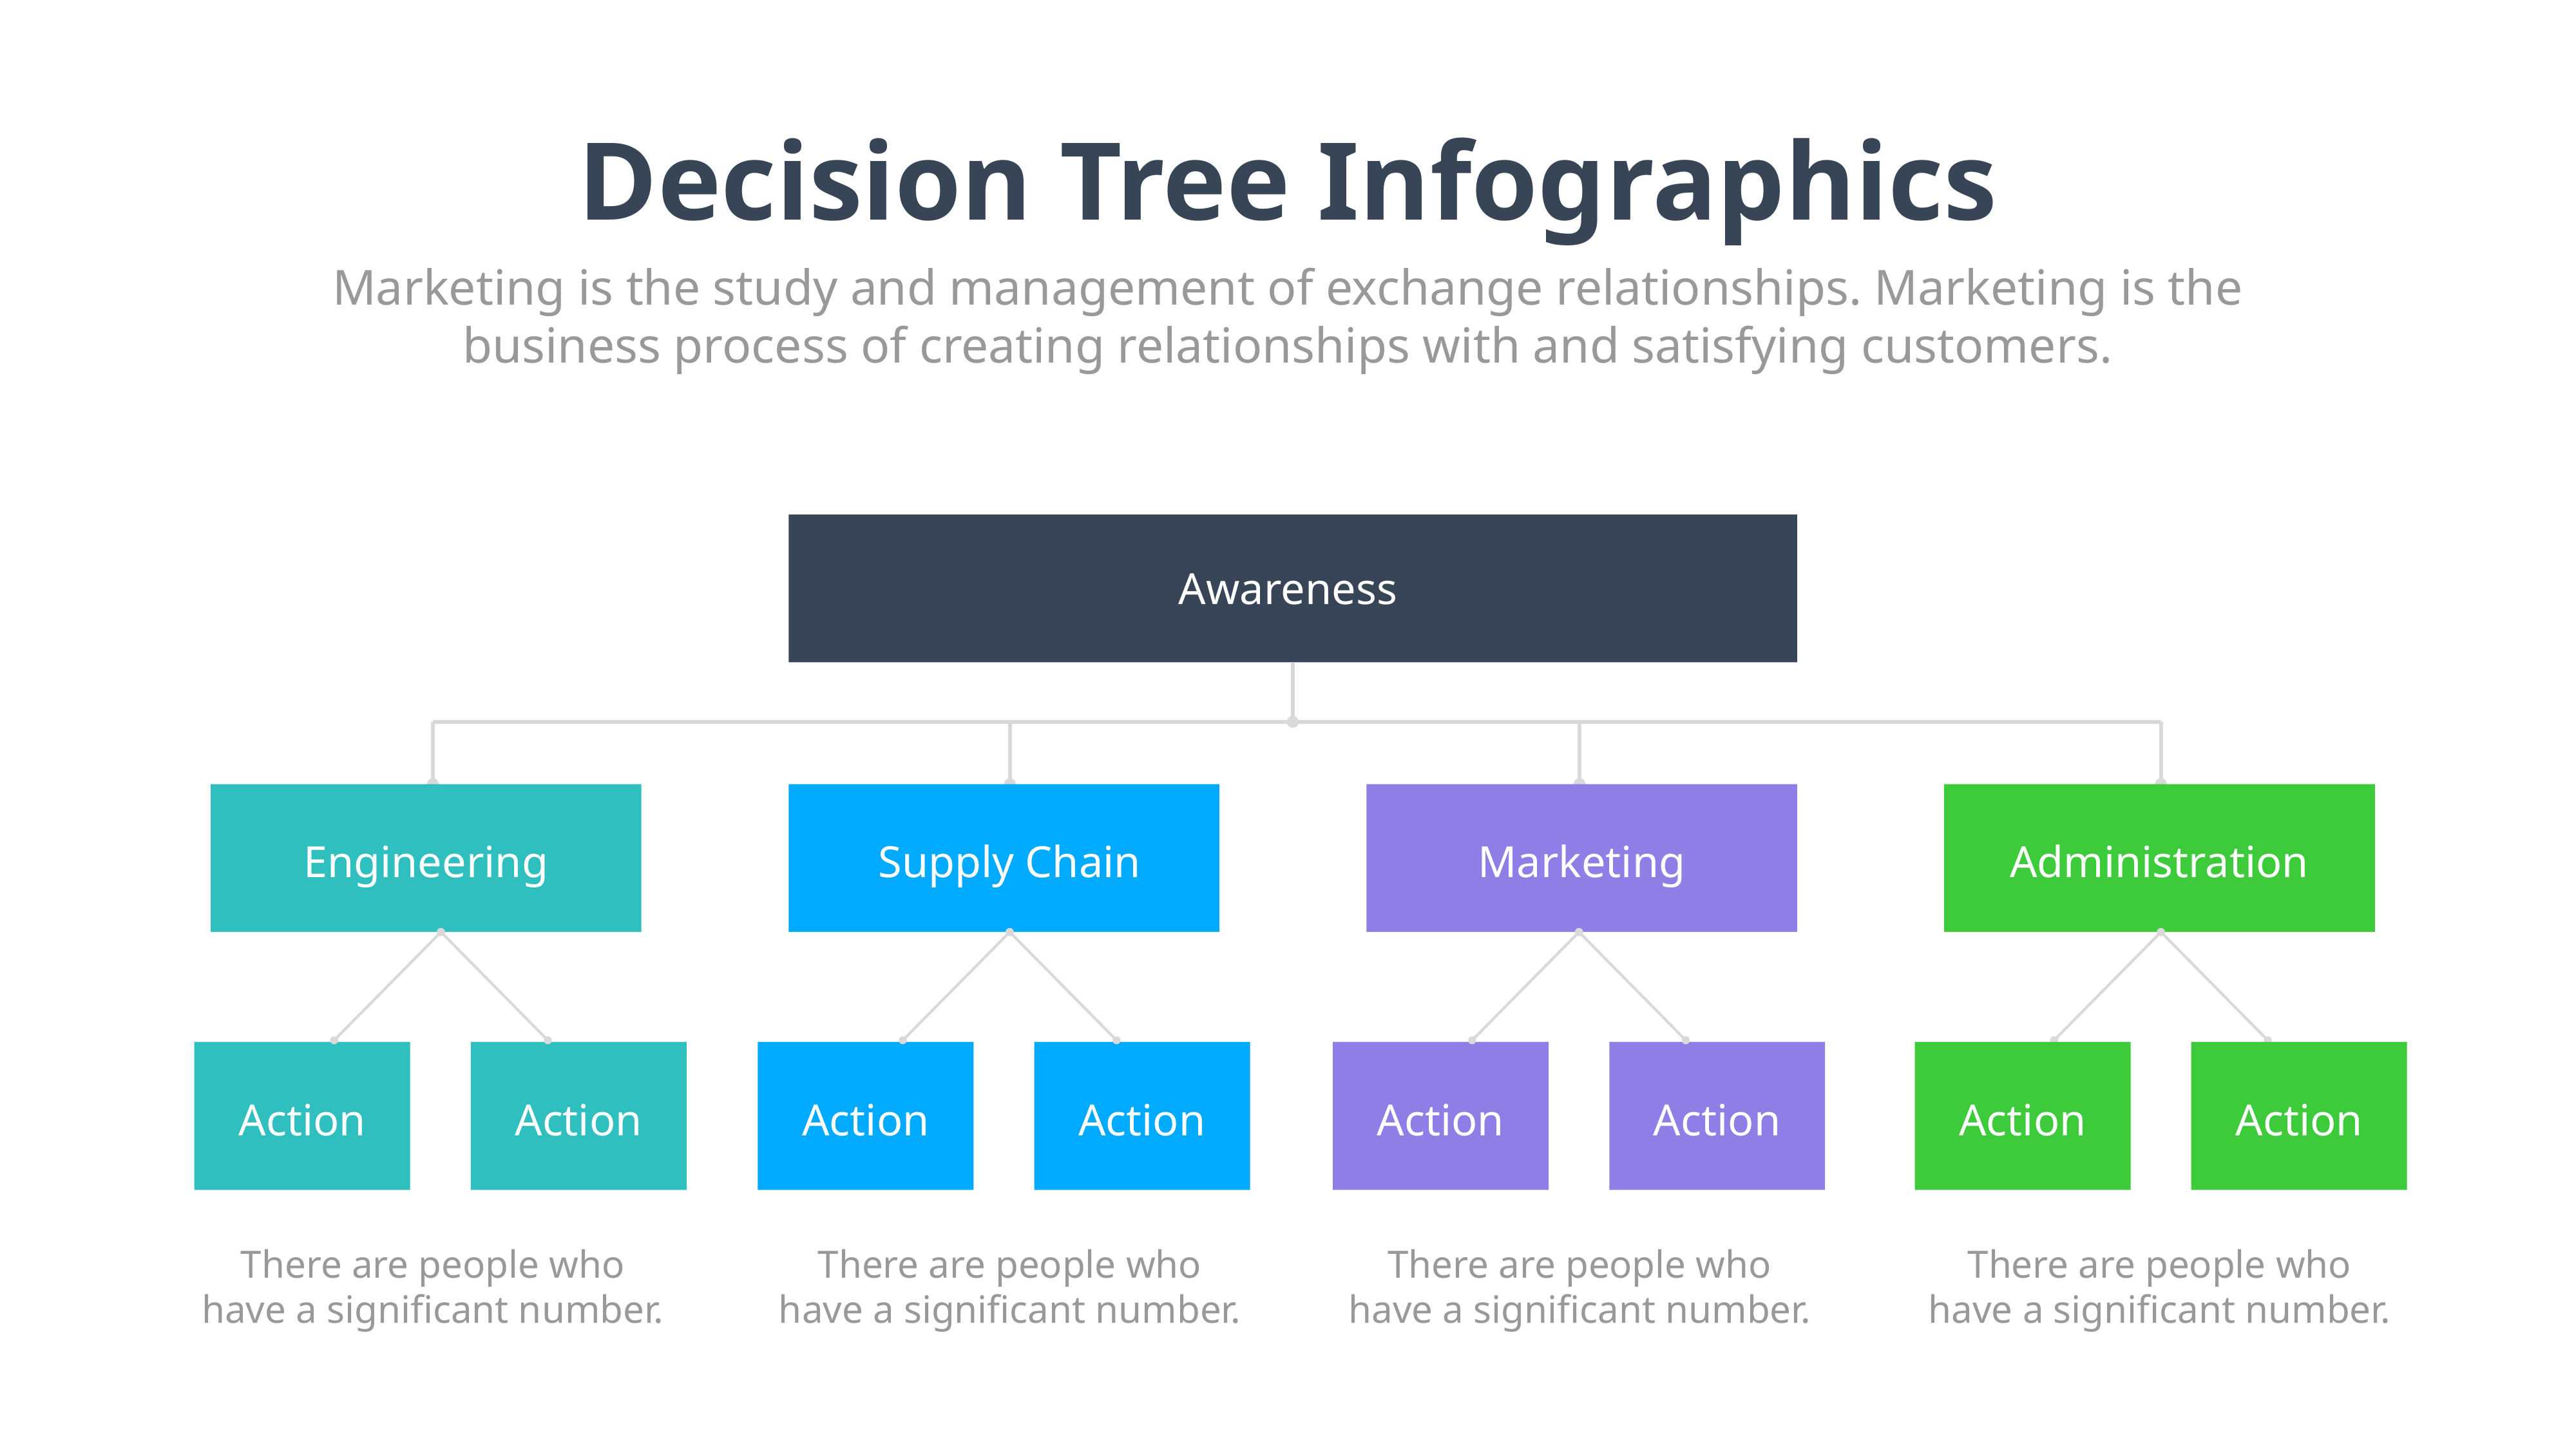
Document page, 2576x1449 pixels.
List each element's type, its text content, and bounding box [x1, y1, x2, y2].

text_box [334, 932, 548, 1041]
text_box [1943, 784, 2376, 933]
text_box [2054, 932, 2268, 1041]
text_box Supply Chain [794, 829, 1225, 891]
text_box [1472, 932, 1686, 1041]
text_box There are people who have a significant number. [1914, 1235, 2405, 1336]
text_box Marketing is the study and management of exchange relationships. Marketing is the business process of creating relationships with and satisfying customers. [281, 251, 2295, 377]
text_box Awareness [1009, 556, 1567, 618]
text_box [758, 1041, 1250, 1190]
text_box [210, 784, 642, 933]
text_box Marketing [1366, 829, 1797, 891]
text_box There are people who have a significant number. [1333, 1235, 1826, 1336]
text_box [1914, 1041, 2407, 1190]
text_box Decision Tree Infographics [568, 108, 2008, 247]
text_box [902, 932, 1117, 1041]
text_box There are people who have a significant number. [187, 1235, 678, 1336]
text_box [1366, 784, 1798, 933]
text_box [194, 1041, 687, 1190]
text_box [1333, 1041, 1826, 1190]
text_box Engineering [211, 829, 642, 891]
text_box [788, 784, 1220, 933]
text_box [788, 514, 1798, 663]
text_box There are people who have a significant number. [764, 1235, 1255, 1336]
text_box Administration [1944, 829, 2375, 891]
